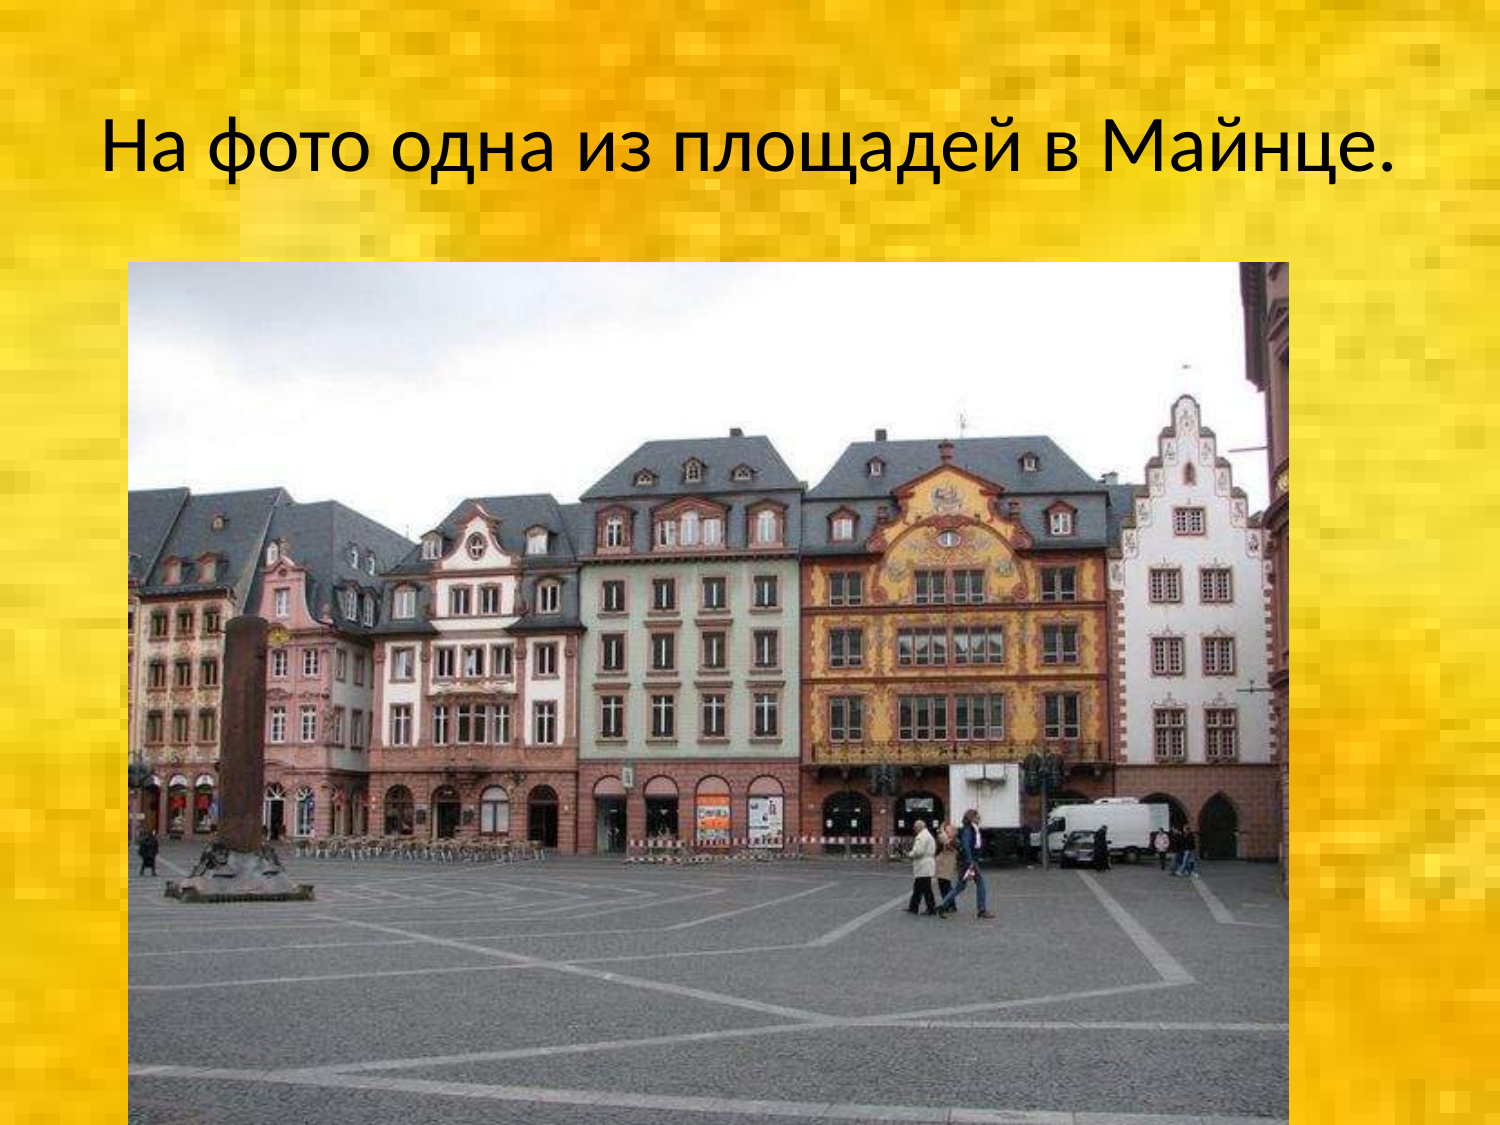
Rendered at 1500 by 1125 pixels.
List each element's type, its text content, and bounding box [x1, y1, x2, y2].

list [128, 262, 1290, 1125]
title На фото одна из площадей в Майнце. [75, 45, 1425, 233]
picture [0, 0, 1500, 1125]
